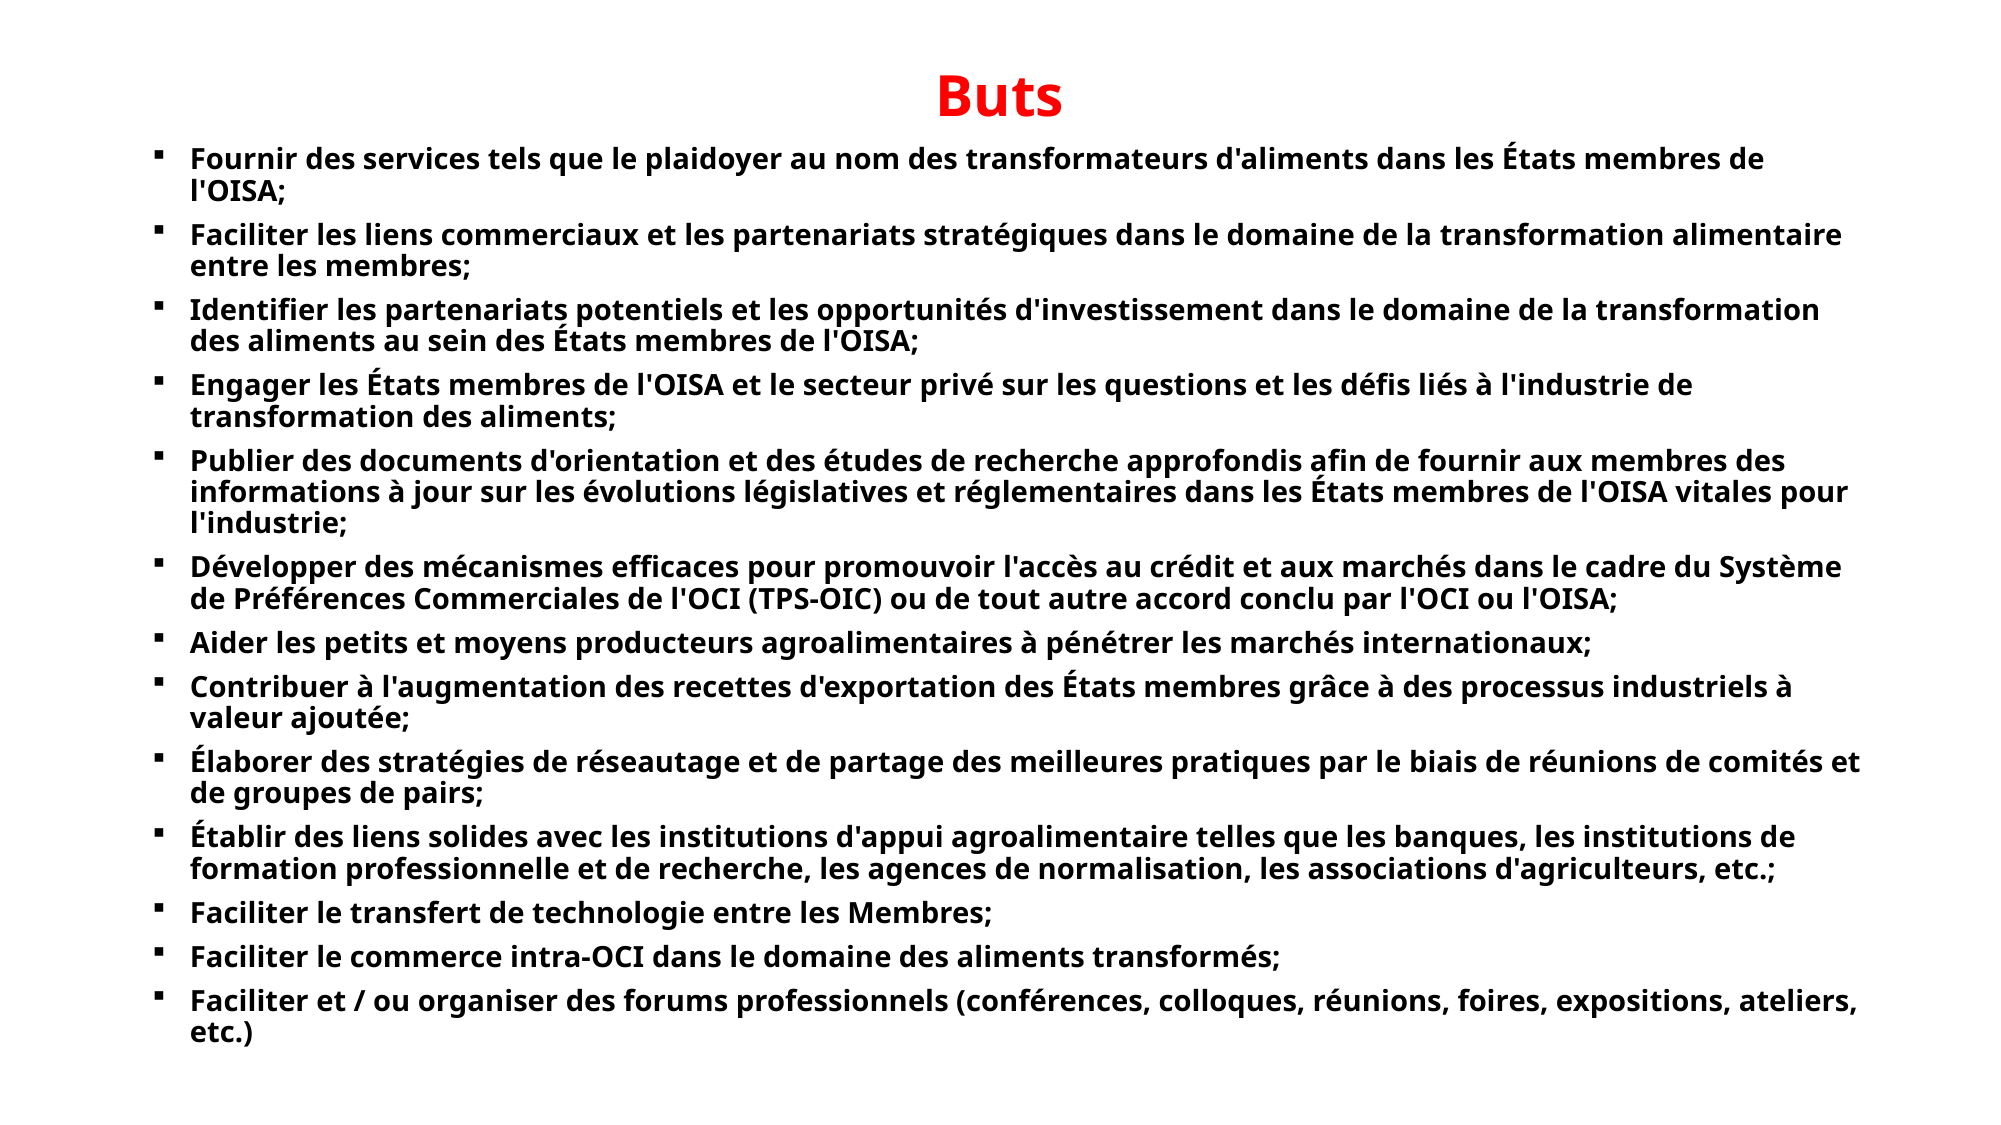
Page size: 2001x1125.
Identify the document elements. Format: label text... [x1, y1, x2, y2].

list Fournir des services tels que le plaidoyer au nom des transformateurs d'aliments dans les États membres de l'OISA; Faciliter les liens commerciaux et les partenariats stratégiques dans le domaine de la transformation alimentaire entre les membres; Identifier les partenariats potentiels et les opportunités d'investissement dans le domaine de la transformation des aliments au sein des États membres de l'OISA; Engager les États membres de l'OISA et le secteur privé sur les questions et les défis liés à l'industrie de transformation des aliments; Publier des documents d'orientation et des études de recherche approfondis afin de fournir aux membres des informations à jour sur les évolutions législatives et réglementaires dans les États membres de l'OISA vitales pour l'industrie; Développer des mécanismes efficaces pour promouvoir l'accès au crédit et aux marchés dans le cadre du Système de Préférences Commerciales de l'OCI (TPS-OIC) ou de tout autre accord conclu par l'OCI ou l'OISA; Aider les petits et moyens producteurs agroalimentaires à pénétrer les marchés internationaux; Contribuer à l'augmentation des recettes d'exportation des États membres grâce à des processus industriels à valeur ajoutée; Élaborer des stratégies de réseautage et de partage des meilleures pratiques par le biais de réunions de comités et de groupes de pairs; Établir des liens solides avec les institutions d'appui agroalimentaire telles que les banques, les institutions de formation professionnelle et de recherche, les agences de normalisation, les associations d'agriculteurs, etc.; Faciliter le transfert de technologie entre les Membres; Faciliter le commerce intra-OCI dans le domaine des aliments transformés; Faciliter et / ou organiser des forums professionnels (conférences, colloques, réunions, foires, expositions, ateliers, etc.) [137, 136, 1883, 1014]
title Buts [137, 59, 1863, 136]
